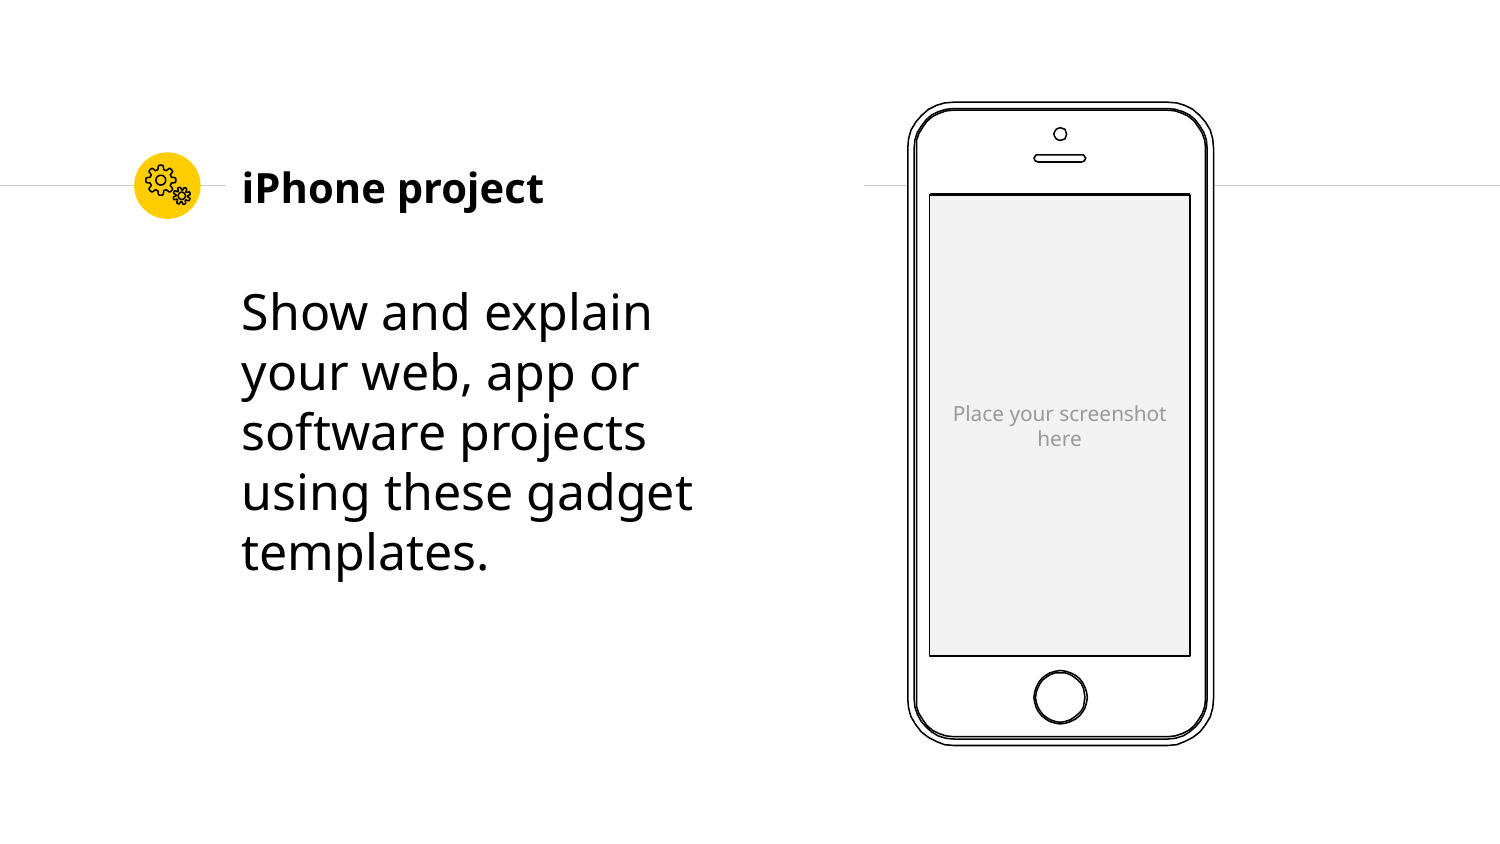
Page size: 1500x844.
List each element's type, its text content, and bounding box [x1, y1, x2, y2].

text_box [907, 102, 1214, 746]
title iPhone project [226, 151, 863, 223]
list Show and explain your web, app or software projects using these gadget templates. [226, 265, 785, 776]
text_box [145, 164, 191, 205]
text_box Place your screenshot here [929, 195, 1191, 657]
